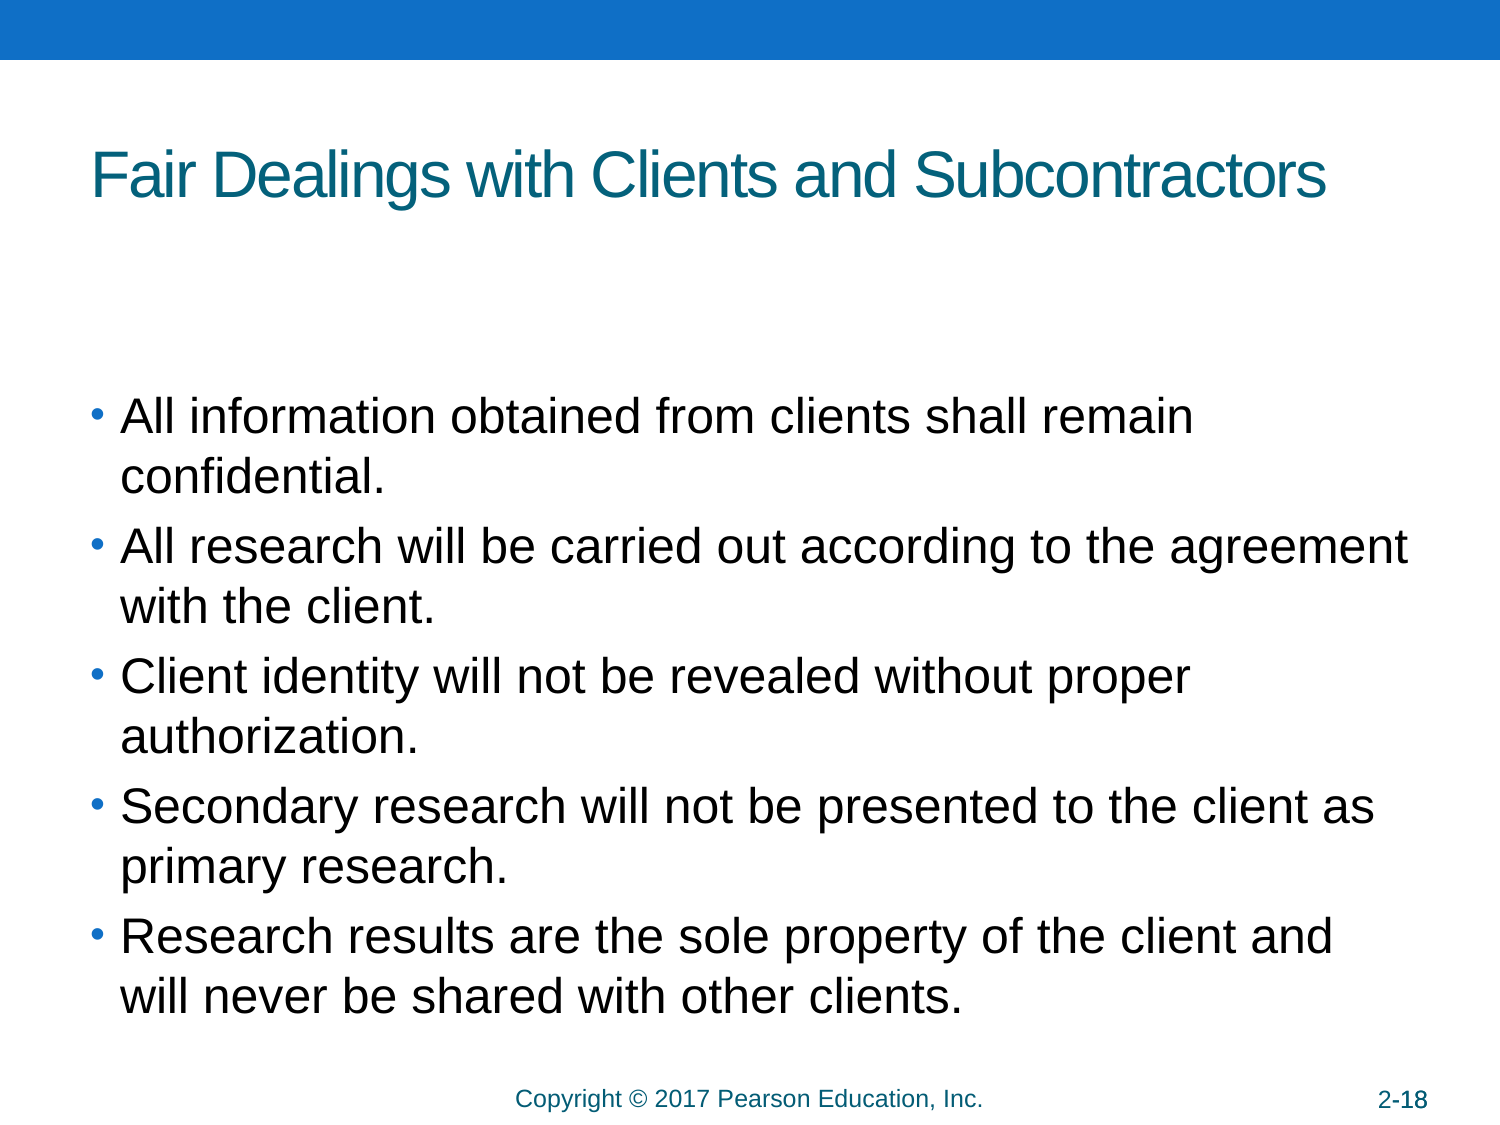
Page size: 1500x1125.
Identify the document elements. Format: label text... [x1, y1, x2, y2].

list All information obtained from clients shall remain confidential. All research will be carried out according to the agreement with the client. Client identity will not be revealed without proper authorization. Secondary research will not be presented to the client as primary research. Research results are the sole property of the client and will never be shared with other clients. [75, 376, 1425, 1125]
title Fair Dealings with Clients and Subcontractors [75, 90, 1425, 253]
